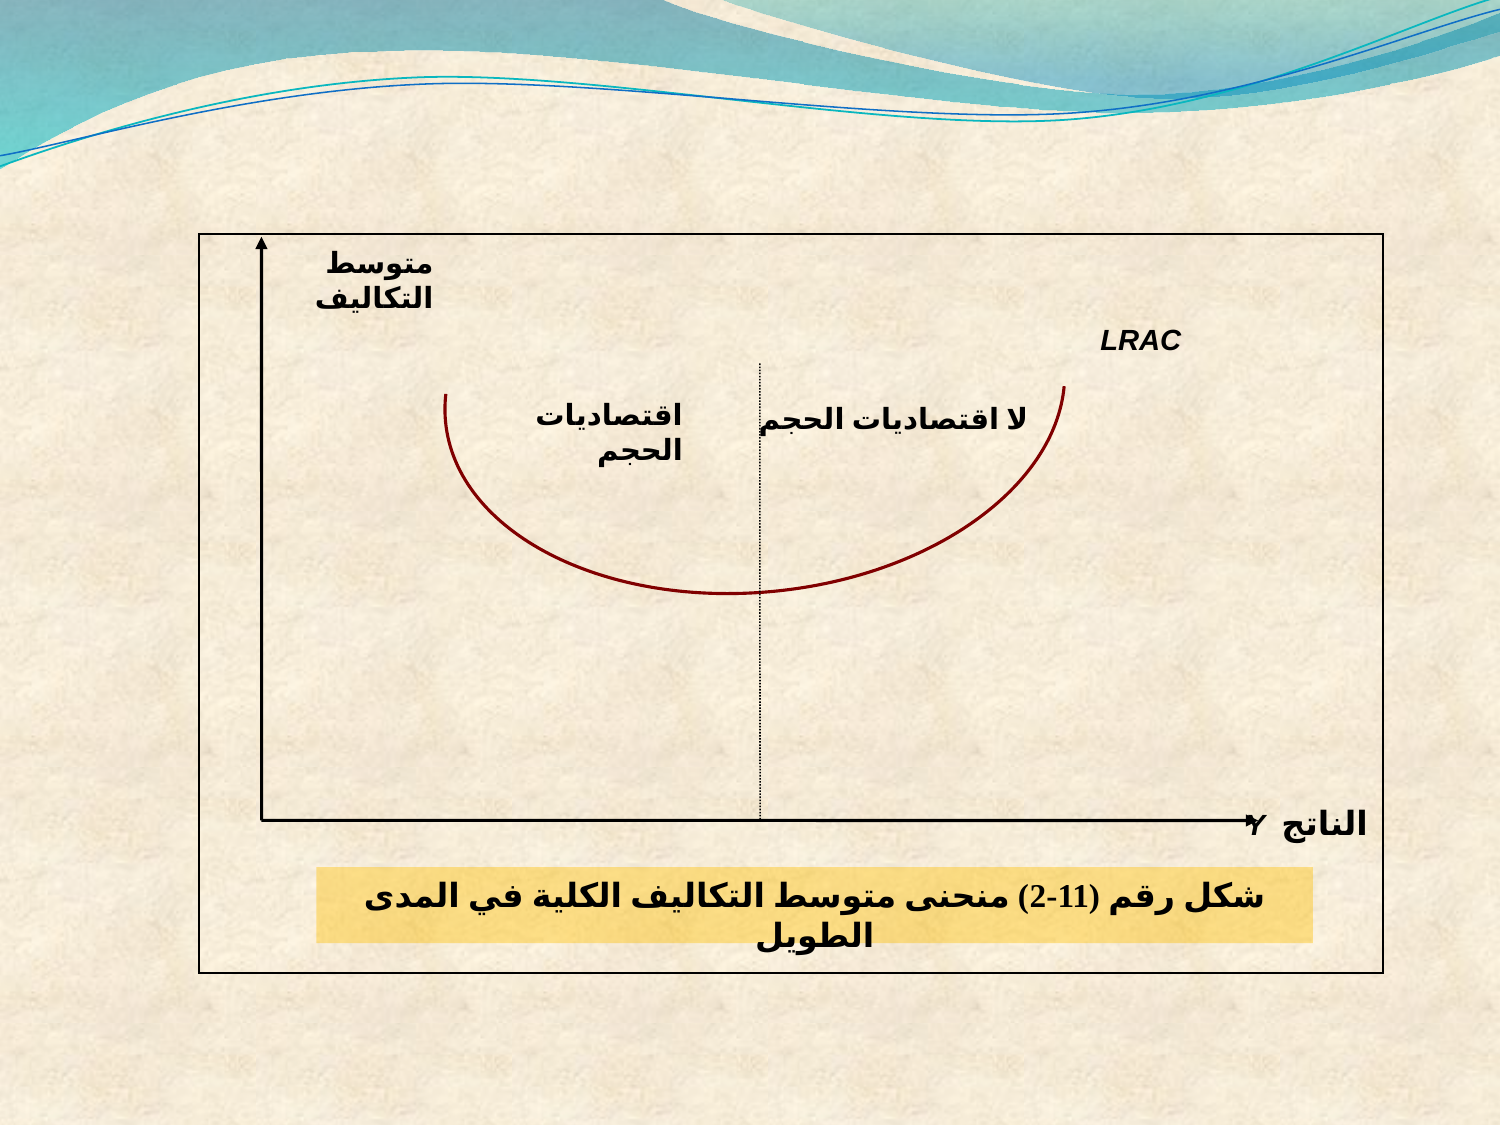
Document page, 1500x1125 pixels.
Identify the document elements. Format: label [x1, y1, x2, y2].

text_box [103, 256, 1467, 1057]
text_box [198, 234, 1383, 973]
